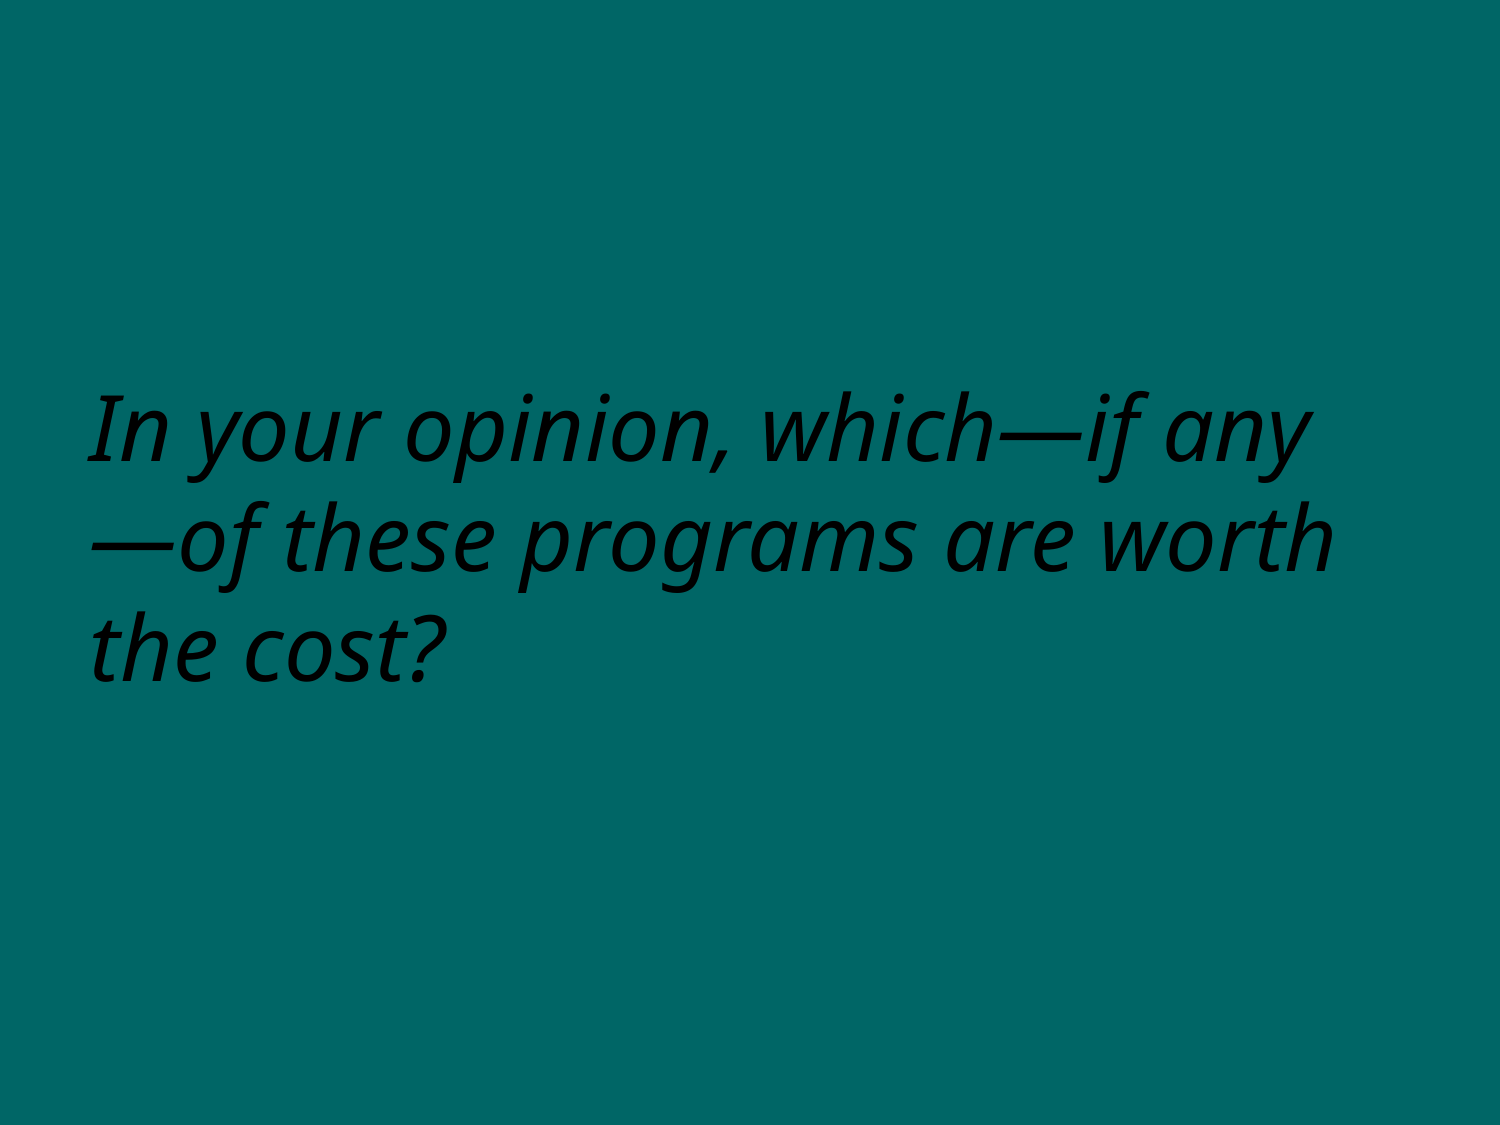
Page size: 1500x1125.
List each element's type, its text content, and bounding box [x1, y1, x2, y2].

text_box In your opinion, which—if any—of these programs are worth the cost? [74, 362, 1413, 598]
